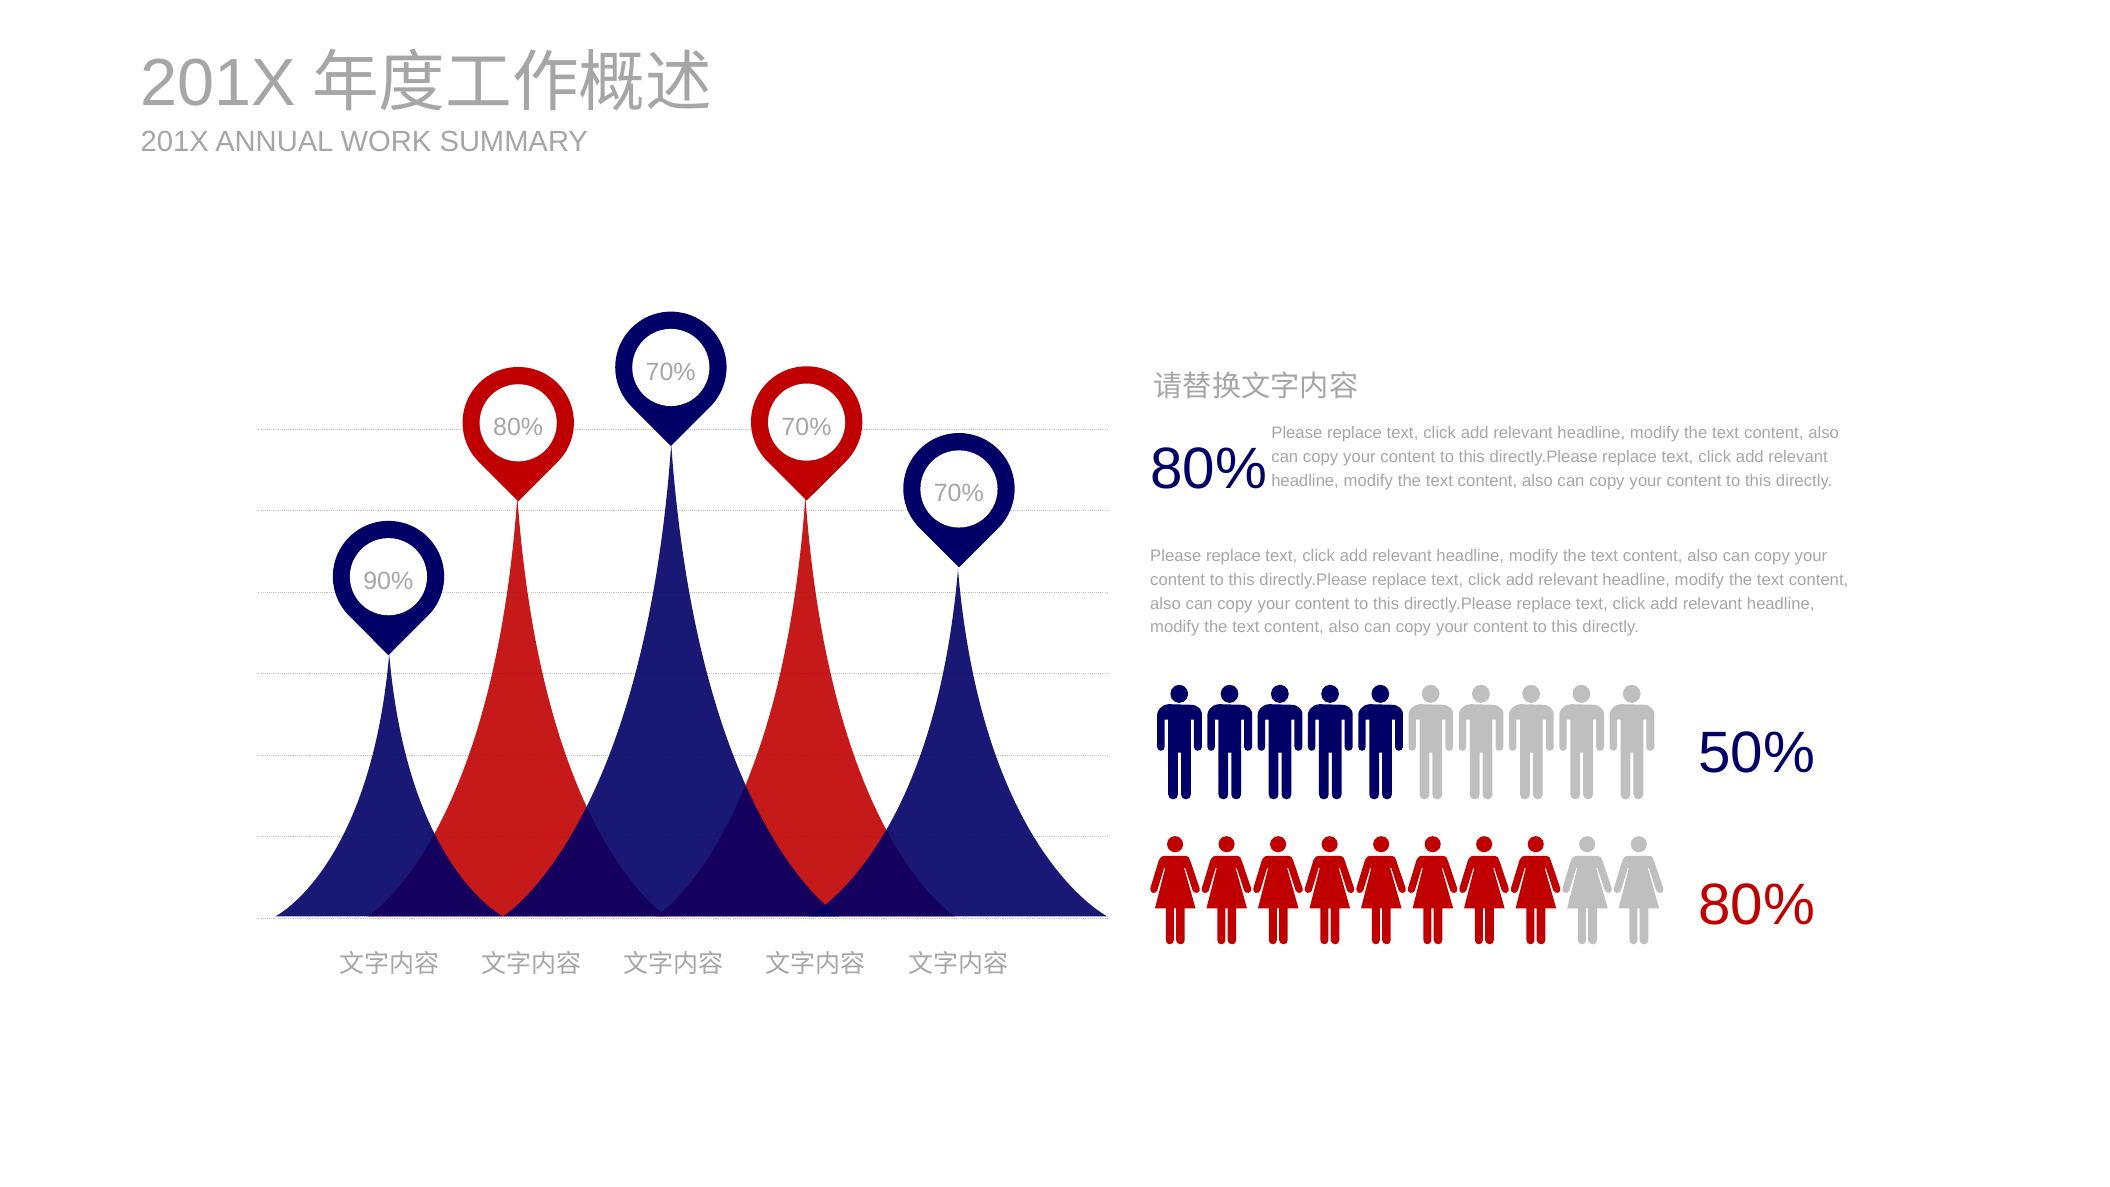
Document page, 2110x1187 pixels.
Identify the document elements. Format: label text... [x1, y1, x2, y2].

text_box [1157, 684, 1655, 800]
text_box 201X年度工作概述 [140, 38, 789, 119]
text_box 文字内容 [339, 941, 440, 978]
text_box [462, 366, 574, 479]
text_box 80% [1698, 852, 1816, 937]
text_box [332, 520, 445, 633]
text_box 80% [1150, 416, 1268, 501]
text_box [903, 433, 1015, 545]
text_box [615, 311, 727, 423]
text_box 201X ANNUAL WORK SUMMARY [140, 122, 602, 158]
text_box 50% [1698, 700, 1816, 785]
text_box 请替换文字内容 [1153, 360, 1463, 403]
text_box Please replace text, click add relevant headline, modify the text content, also can copy your content to this directly.Please replace text, click add relevant headline, modify the text content, also can copy your content to this directly. [1271, 417, 1850, 490]
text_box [258, 429, 1108, 919]
text_box 文字内容 [765, 941, 866, 978]
text_box 文字内容 [481, 941, 582, 978]
text_box 文字内容 [623, 941, 724, 978]
text_box Please replace text, click add relevant headline, modify the text content, also can copy your content to this directly.Please replace text, click add relevant headline, modify the text content, also can copy your content to this directly.Please replace text, click add relevant headline, modify the text content, also can copy your content to this directly. [1150, 540, 1850, 637]
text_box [1149, 836, 1664, 945]
text_box 文字内容 [907, 941, 1009, 978]
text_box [750, 366, 863, 478]
